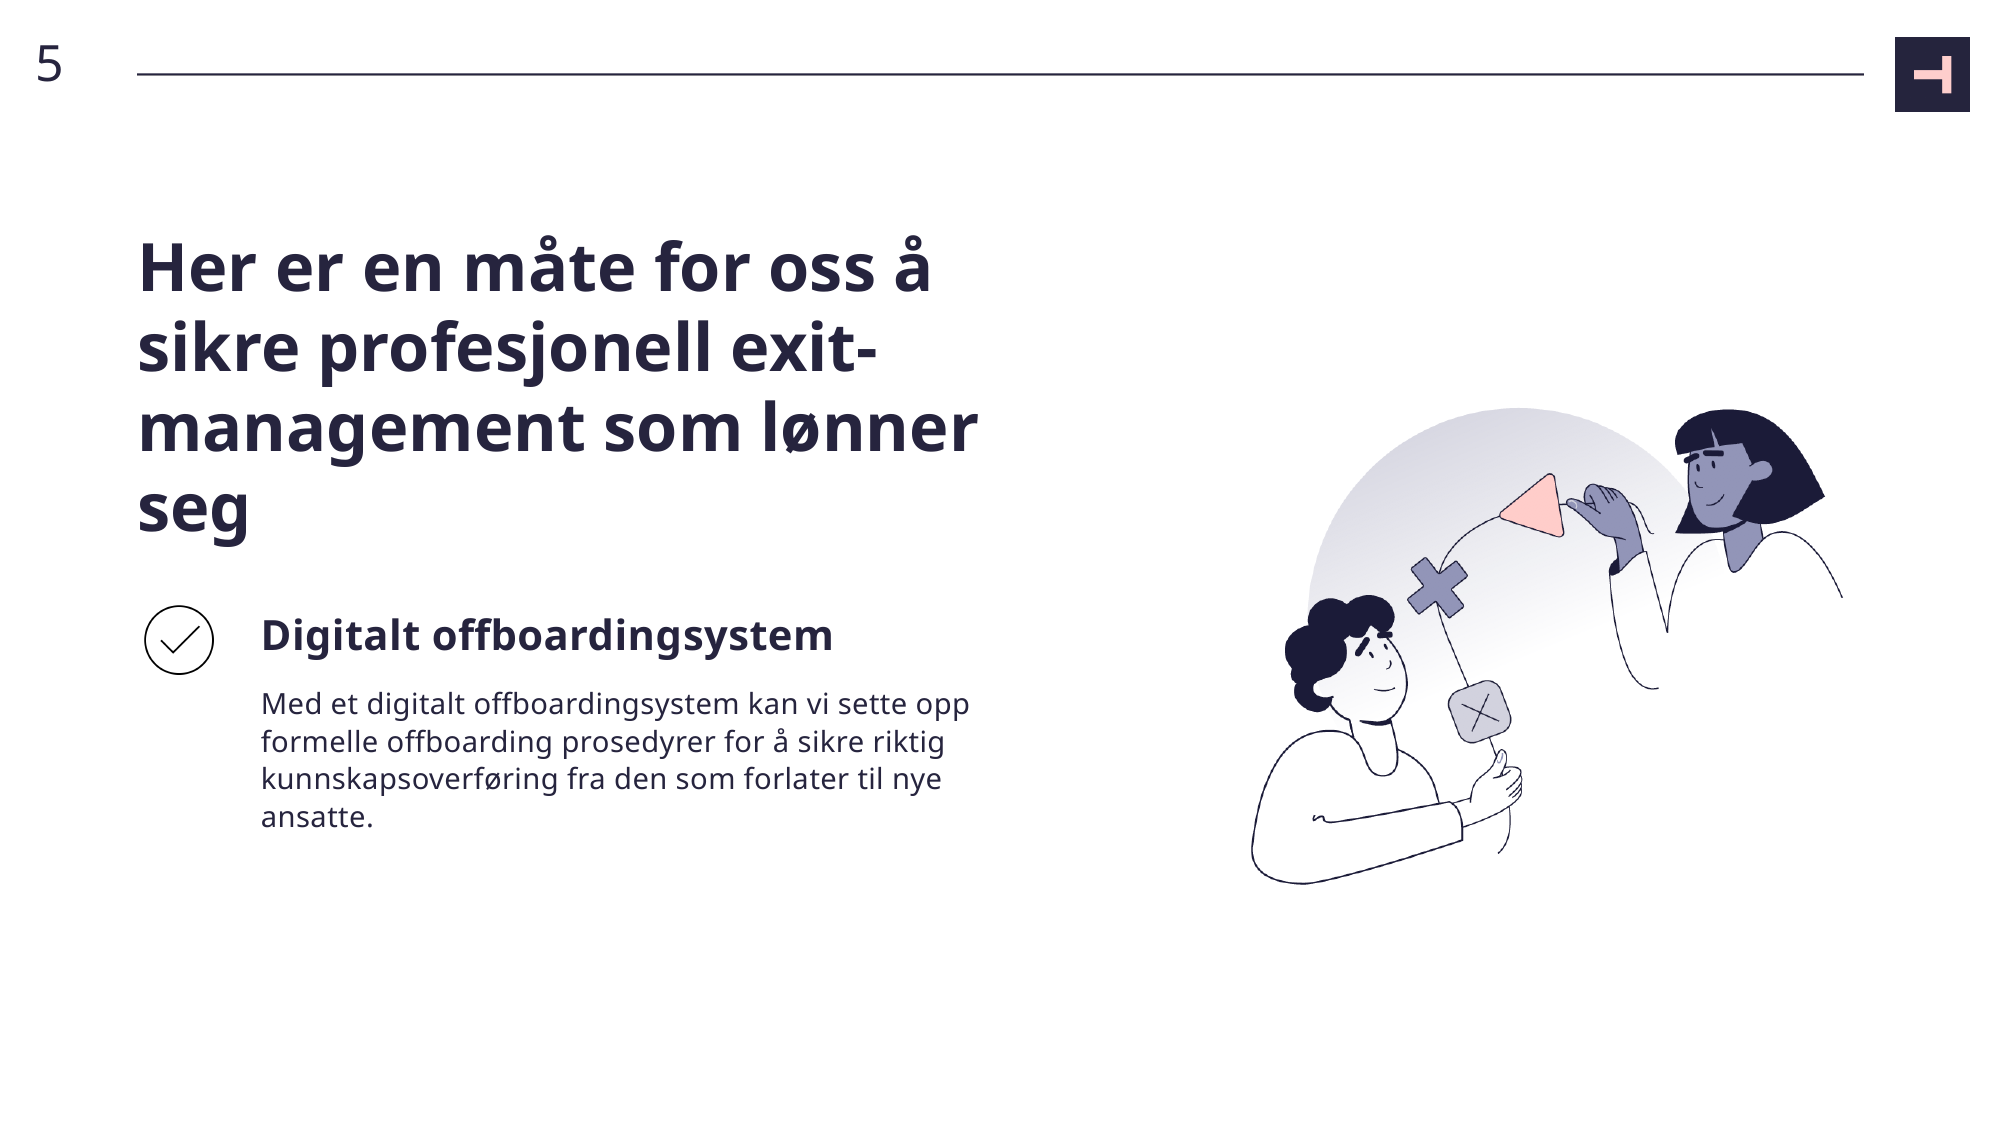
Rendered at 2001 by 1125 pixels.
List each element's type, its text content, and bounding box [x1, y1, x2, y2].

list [1218, 377, 1865, 953]
slide_number 5 [35, 35, 138, 96]
title Her er en måte for oss å sikre profesjonell exit-management som lønner seg [137, 224, 1089, 509]
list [135, 596, 223, 684]
list Med et digitalt offboardingsystem kan vi sette opp formelle offboarding prosedyrer for å sikre riktig kunnskapsoverføring fra den som forlater til nye ansatte. [260, 683, 1020, 1017]
picture [1895, 37, 1970, 112]
list Digitalt offboardingsystem [260, 582, 960, 659]
